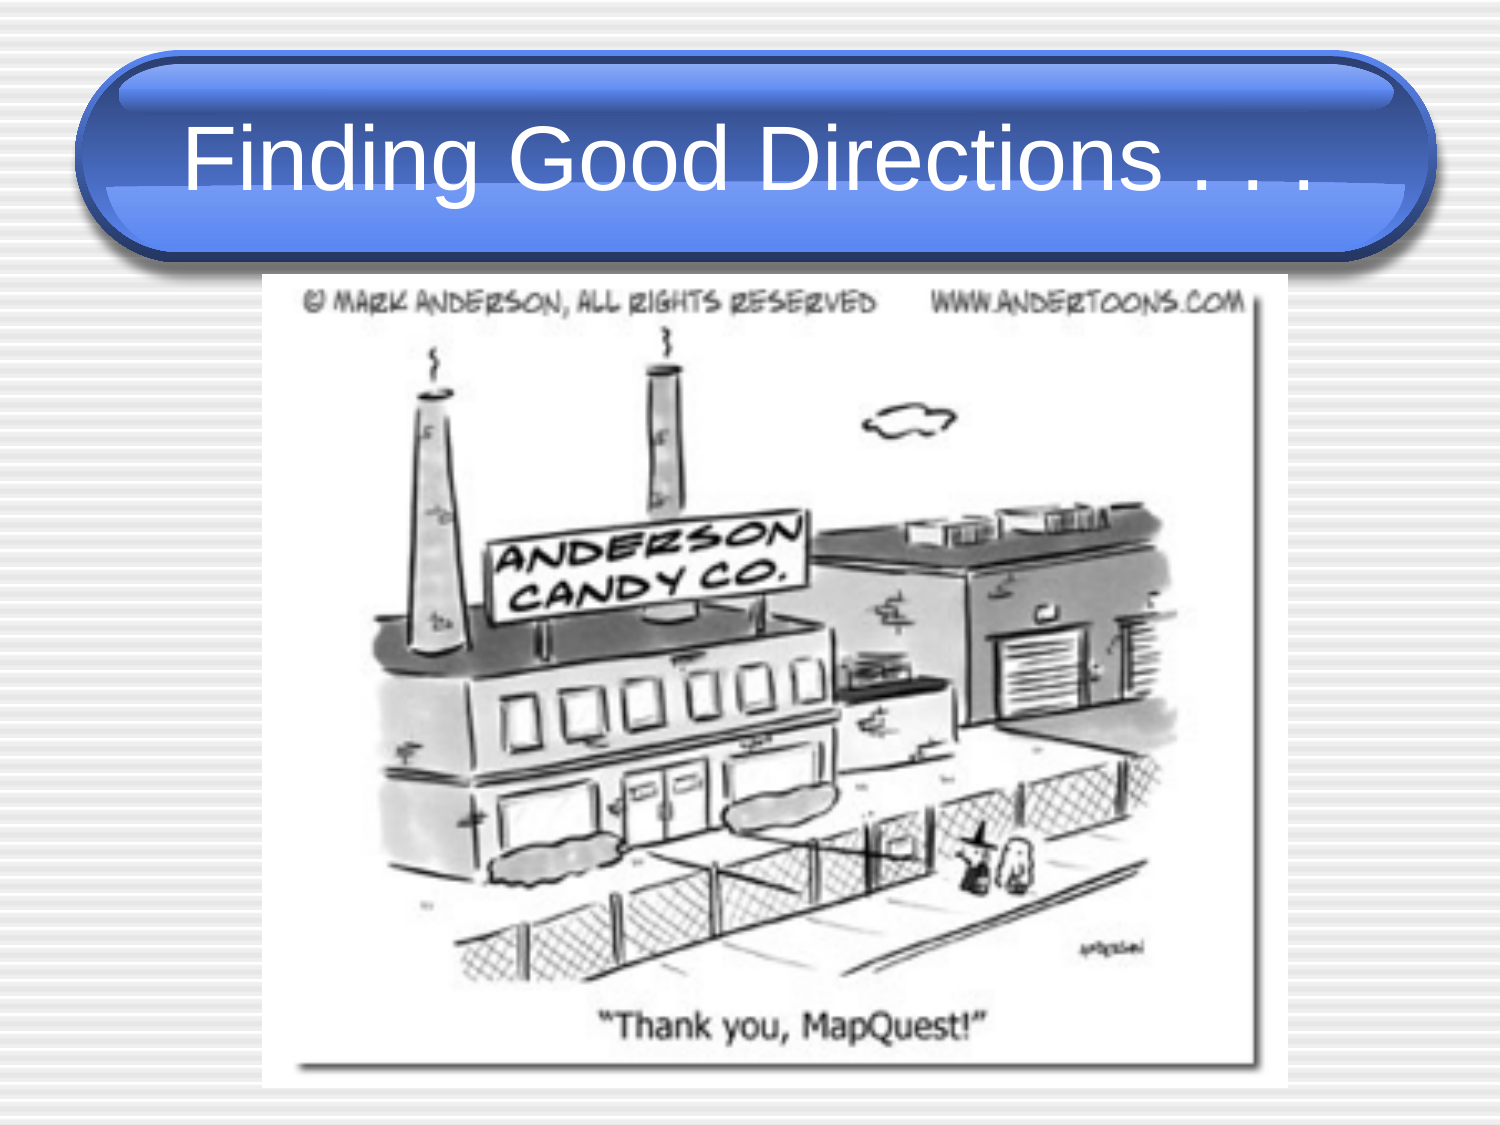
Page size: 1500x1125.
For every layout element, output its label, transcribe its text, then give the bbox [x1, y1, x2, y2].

picture [0, 0, 1500, 1125]
title Finding Good Directions . . . [112, 60, 1388, 249]
